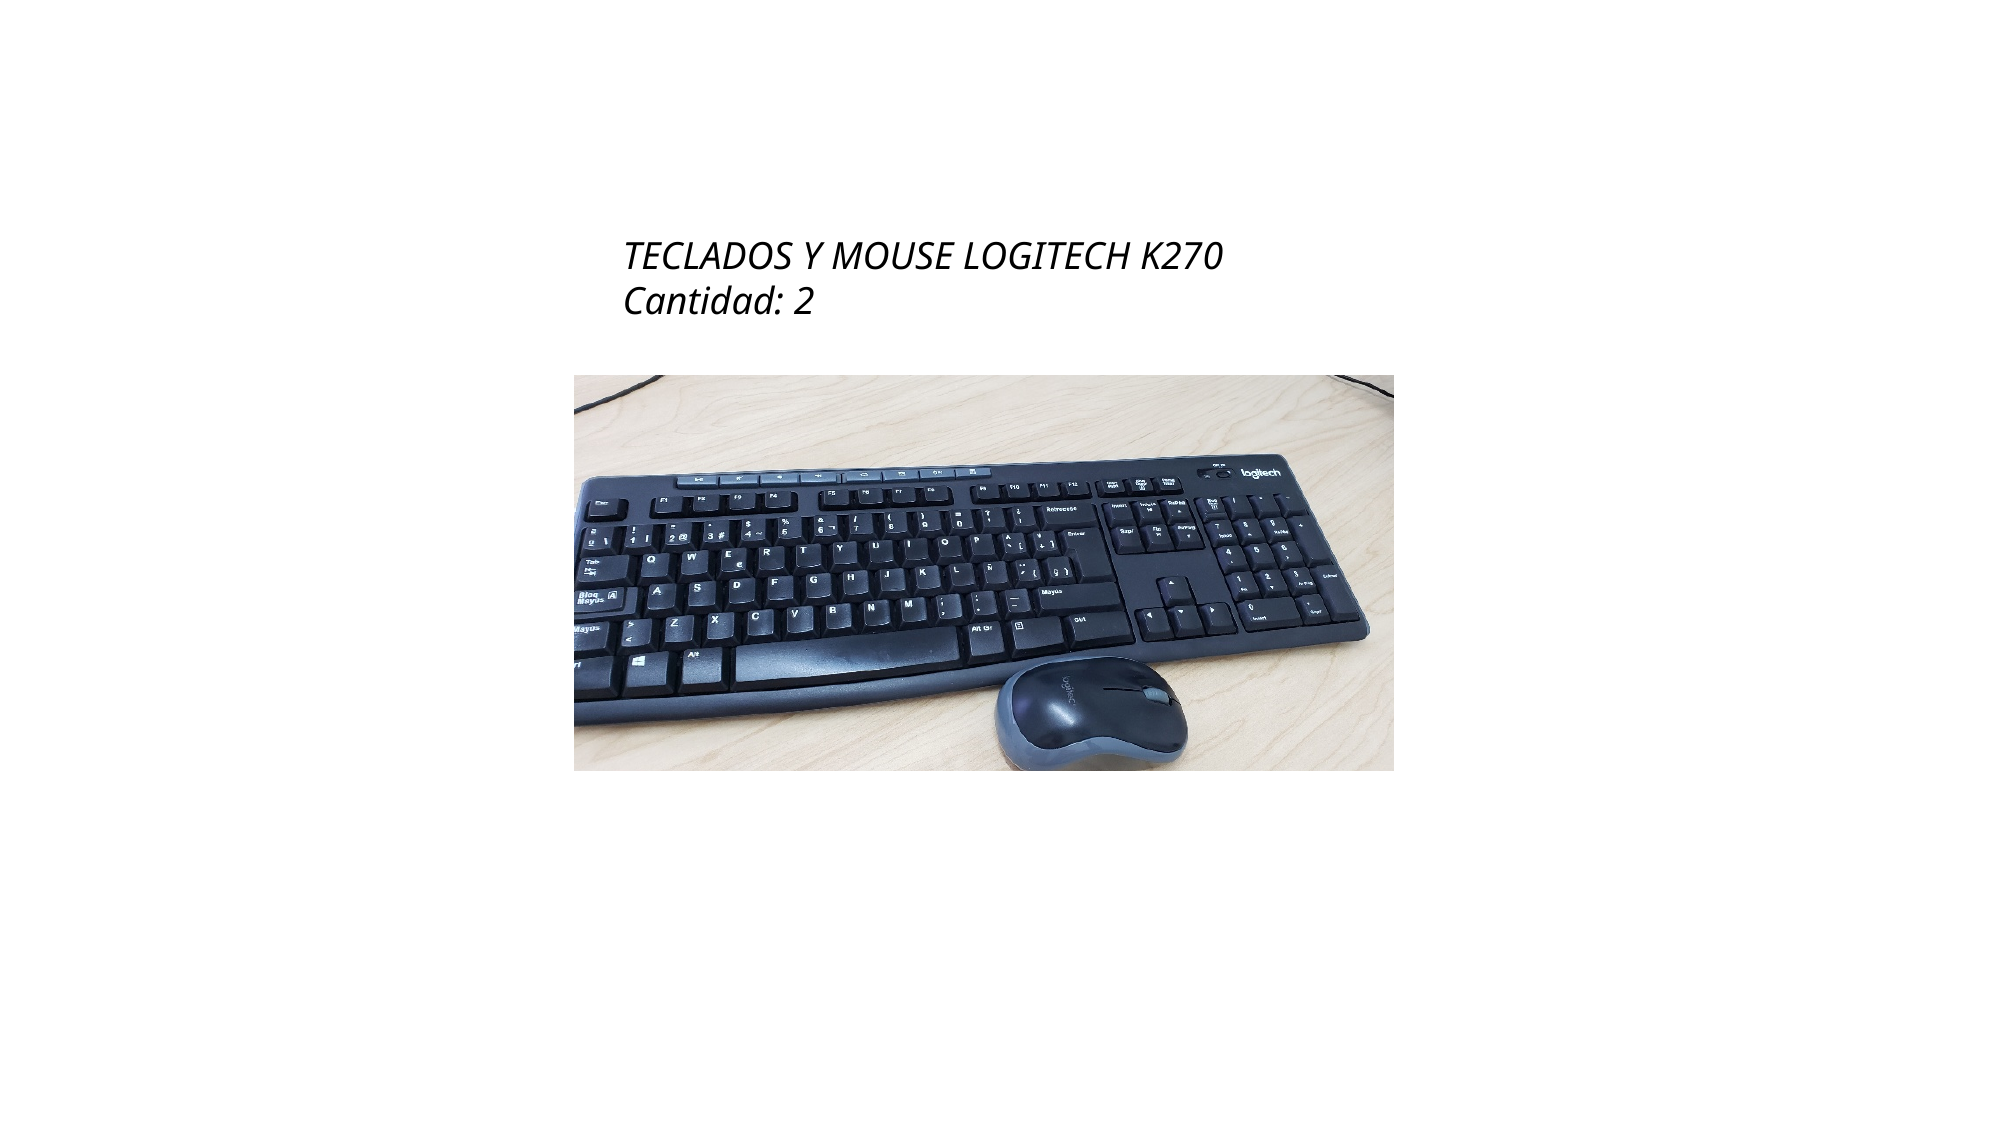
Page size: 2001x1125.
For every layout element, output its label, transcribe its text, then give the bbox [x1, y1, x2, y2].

text_box TECLADOS Y MOUSE LOGITECH K270 Cantidad: 2 [608, 224, 1239, 330]
picture [574, 375, 1394, 771]
